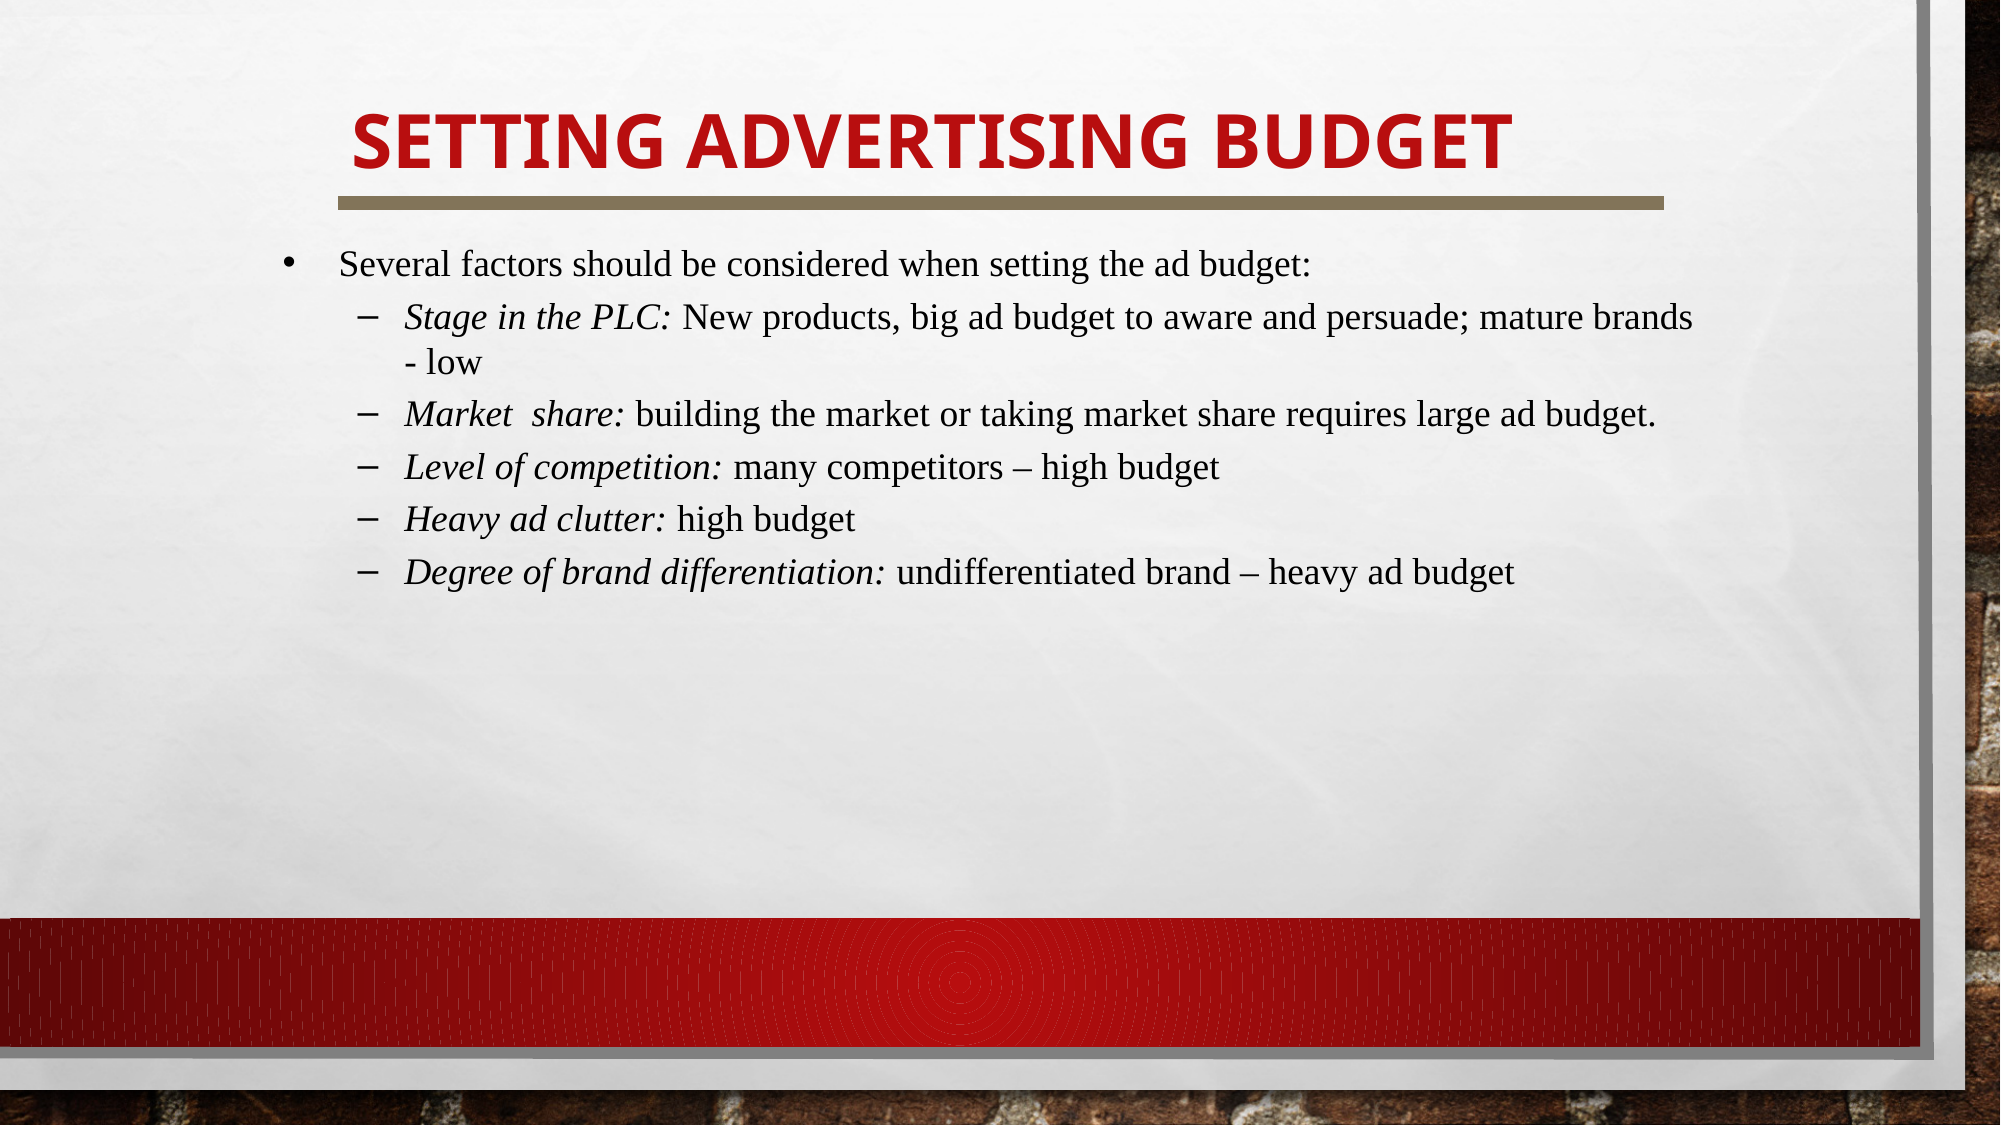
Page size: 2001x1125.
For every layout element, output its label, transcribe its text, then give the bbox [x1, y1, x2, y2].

picture [0, 0, 2000, 1125]
title Setting Advertising Budget [297, 0, 1686, 224]
text_box Several factors should be considered when setting the ad budget: Stage in the PLC: New products, big ad budget to aware and persuade; mature brands - low Market share: building the market or taking market share requires large ad budget. Level of competition: many competitors – high budget Heavy ad clutter: high budget Degree of brand differentiation: undifferentiated brand – heavy ad budget [267, 231, 1721, 398]
text_box [338, 196, 1664, 209]
